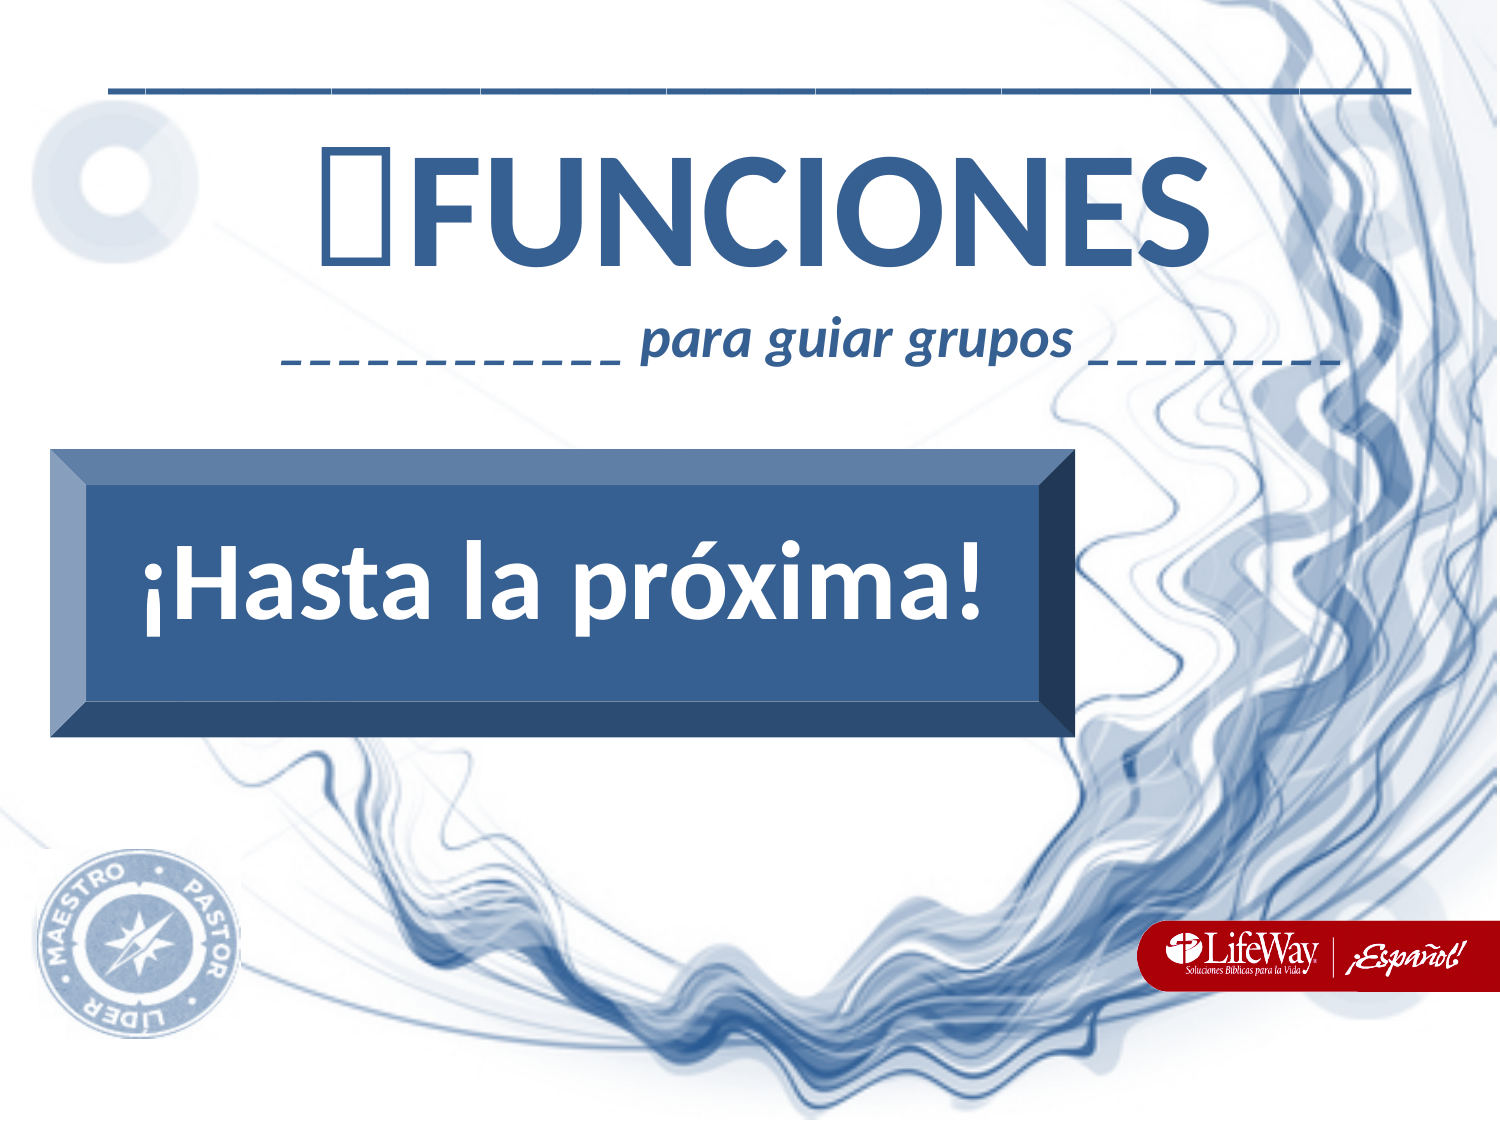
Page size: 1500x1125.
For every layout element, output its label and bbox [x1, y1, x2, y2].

text_box [1137, 862, 1500, 1063]
picture [0, 0, 1497, 1120]
